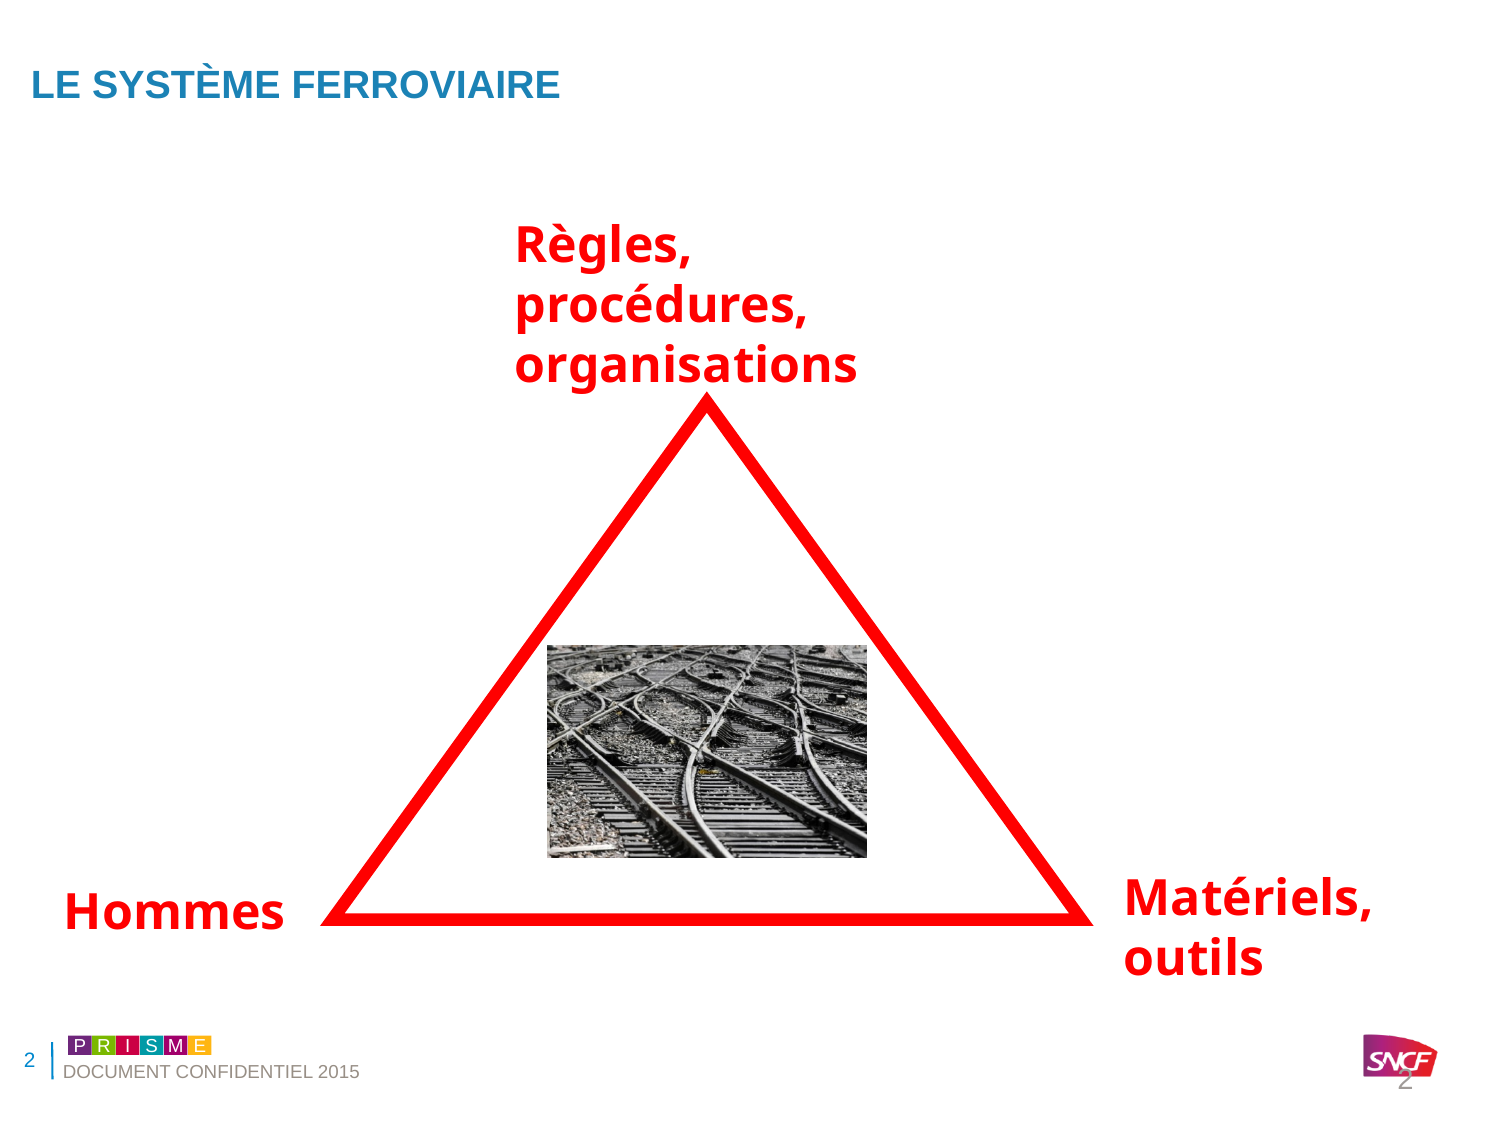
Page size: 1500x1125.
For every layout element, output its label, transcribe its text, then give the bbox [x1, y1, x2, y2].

slide_number 2 [1382, 1053, 1483, 1104]
picture [1324, 992, 1476, 1118]
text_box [48, 204, 1082, 948]
title LE SYSTÈME FERROVIAIRE [0, 0, 1488, 156]
text_box Matériels, outils [1108, 857, 1424, 993]
